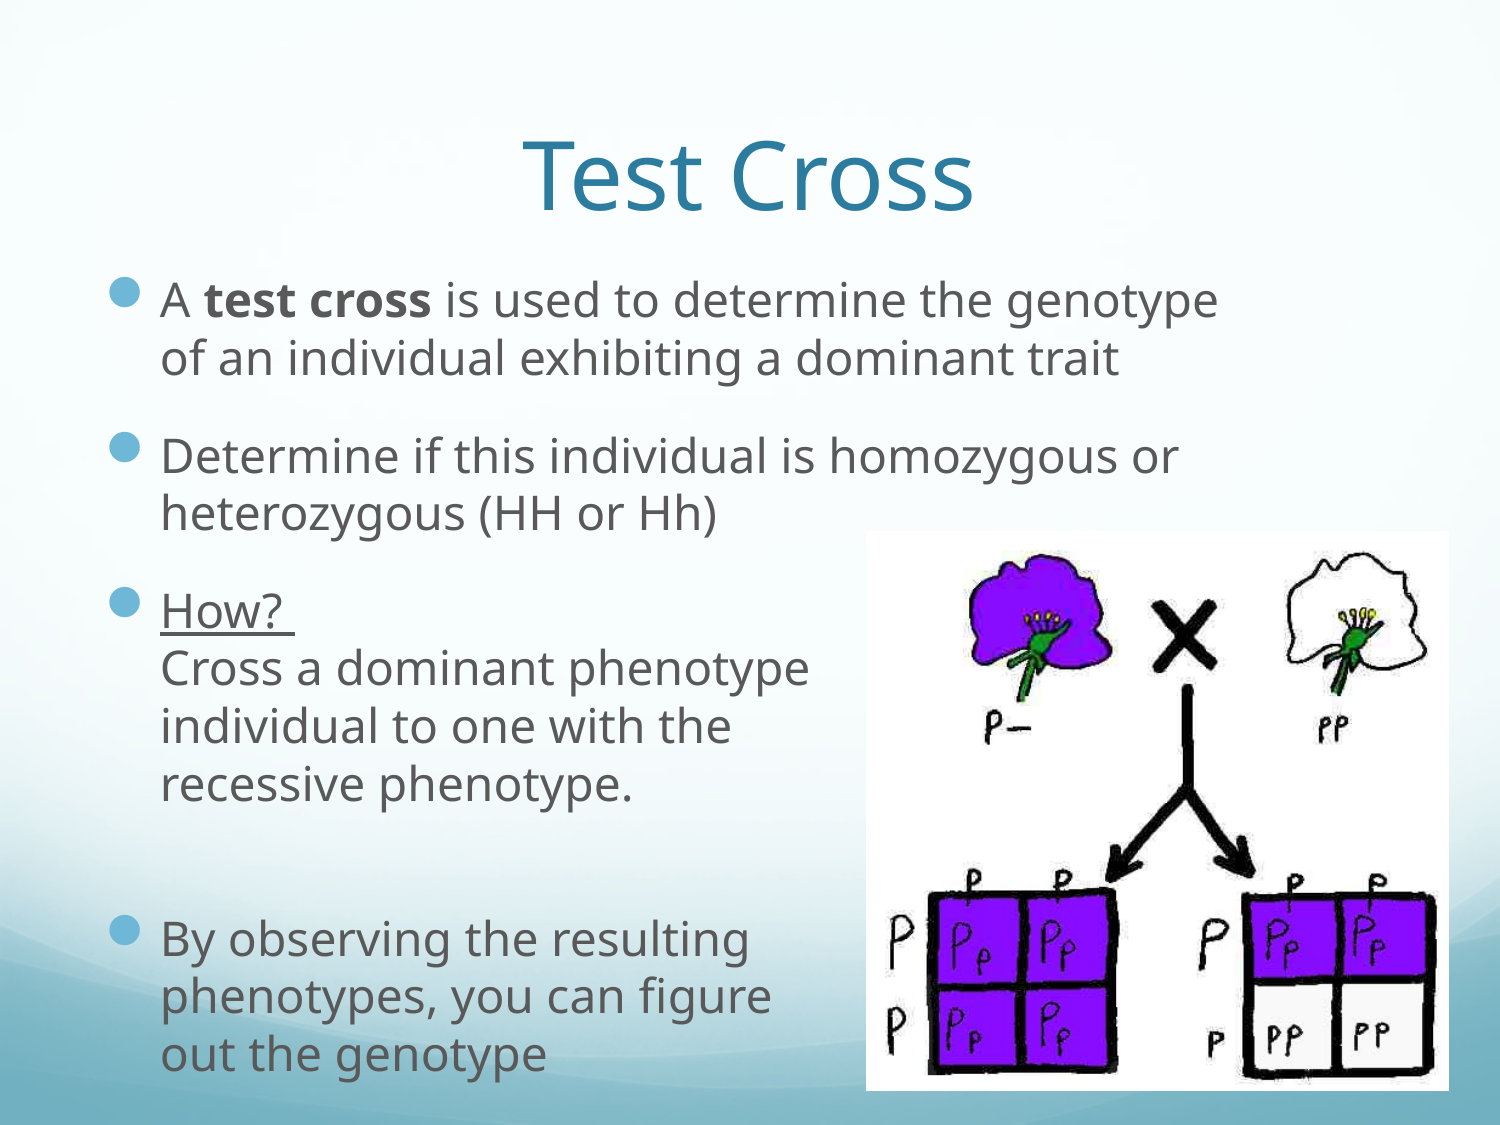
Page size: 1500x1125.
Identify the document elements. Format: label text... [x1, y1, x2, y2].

title Test Cross [90, 17, 1410, 237]
list A test cross is used to determine the genotype of an individual exhibiting a dominant trait Determine if this individual is homozygous or heterozygous (HH or Hh) How? Cross a dominant phenotype individual to one with the recessive phenotype. By observing the resulting phenotypes, you can figure out the genotype [90, 262, 1410, 1091]
picture [865, 531, 1449, 1092]
